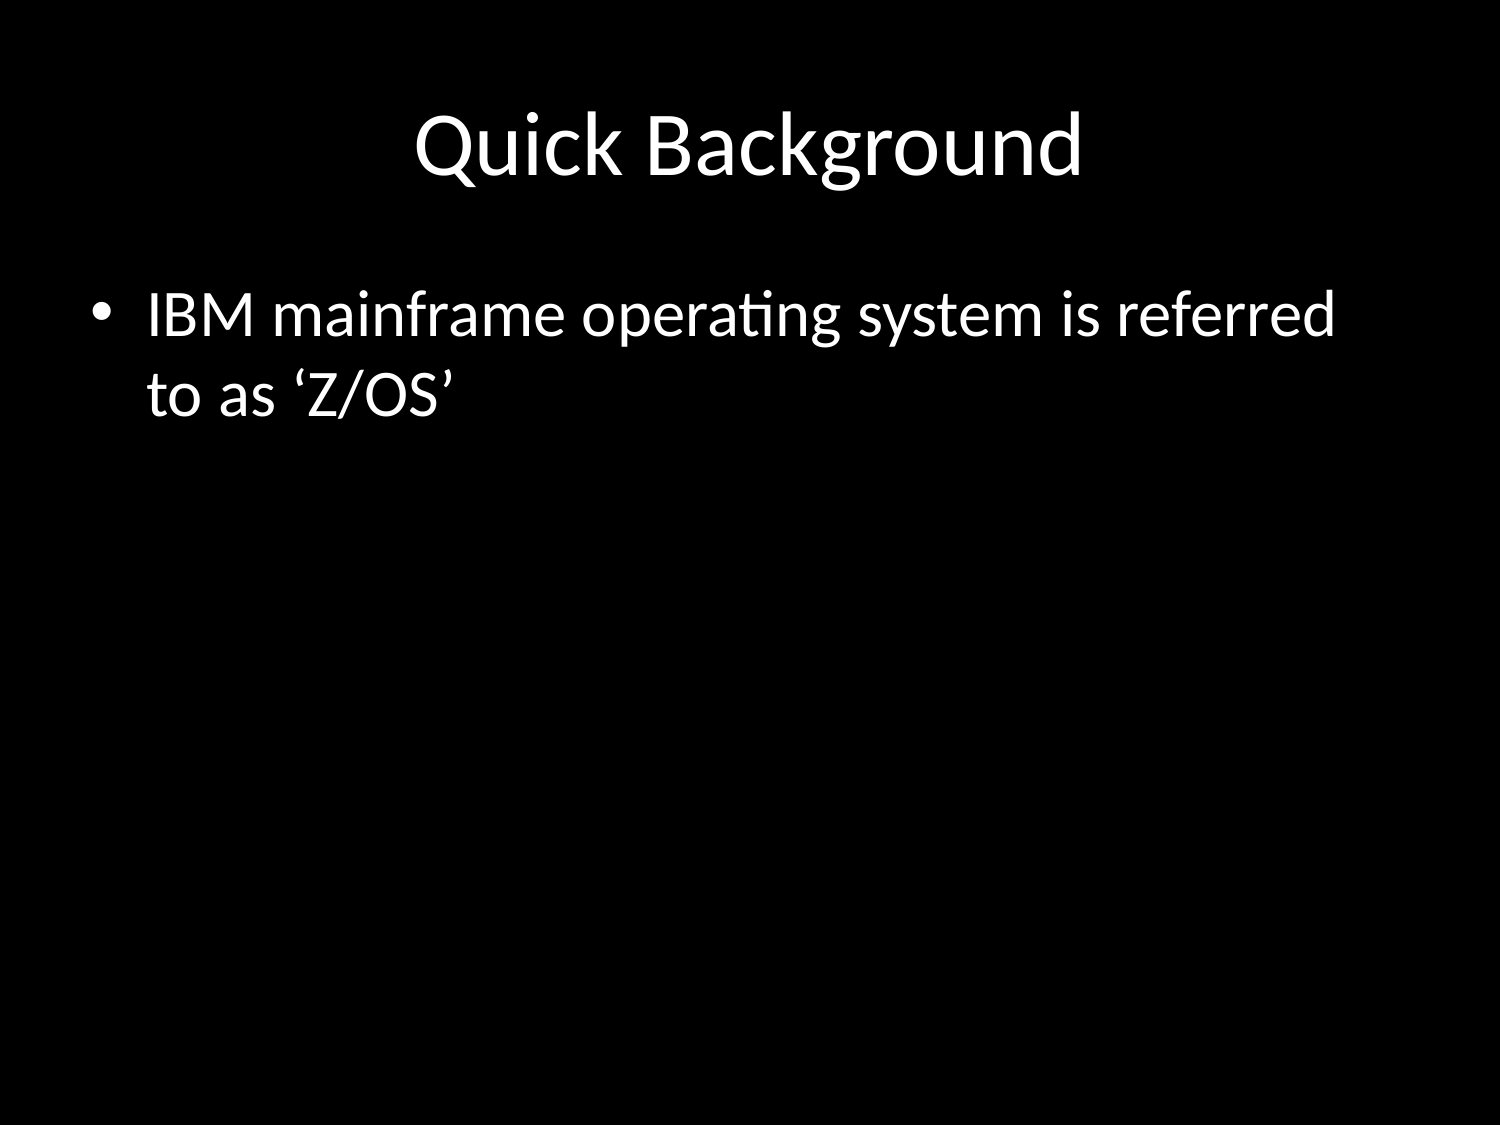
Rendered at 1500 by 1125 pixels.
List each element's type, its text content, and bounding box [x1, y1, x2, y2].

list IBM mainframe operating system is referred to as ‘Z/OS’ [75, 262, 1425, 1005]
title Quick Background [75, 45, 1425, 233]
